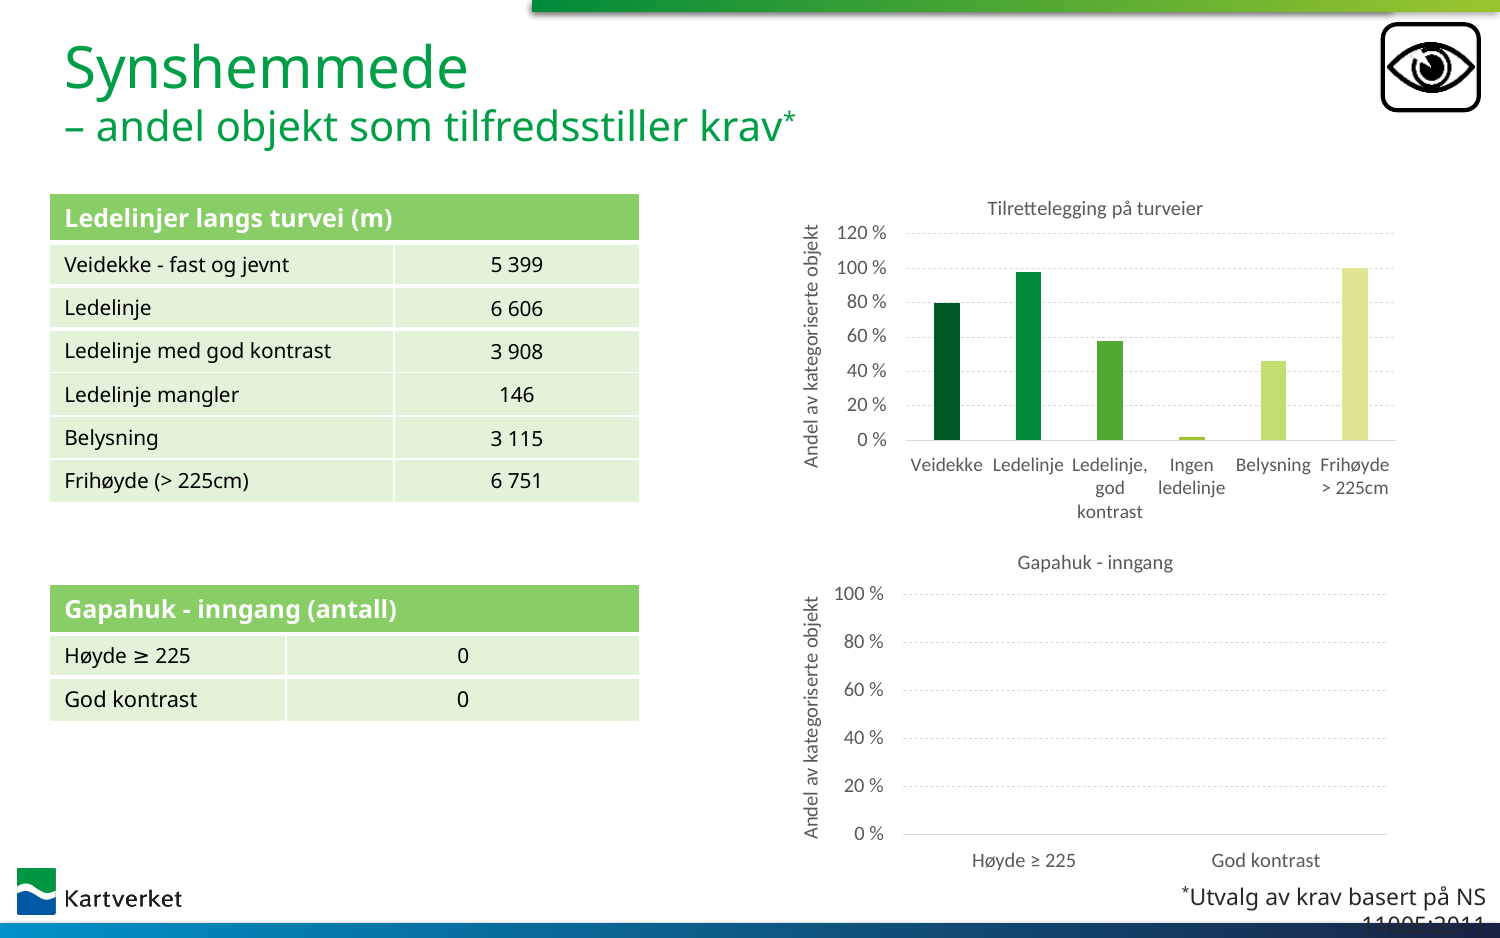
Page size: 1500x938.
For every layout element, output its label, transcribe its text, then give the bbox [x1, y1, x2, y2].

table_cell 146 [395, 373, 639, 415]
table_cell Frihøyde (> 225cm) [50, 460, 393, 502]
table_header Ledelinjer langs turvei (m) [50, 194, 639, 240]
table_cell 0 [287, 679, 639, 721]
table_cell 5 399 [395, 245, 639, 284]
table_cell 0 [287, 636, 639, 675]
table_cell Ledelinje mangler [50, 373, 393, 415]
table_cell 6 606 [395, 288, 639, 327]
table_cell God kontrast [50, 679, 285, 721]
table_header Gapahuk - inngang (antall) [50, 585, 639, 632]
table_cell Ledelinje [50, 288, 393, 327]
table_cell 3 115 [395, 417, 639, 458]
picture [791, 187, 1400, 526]
text_box Synshemmede – andel objekt som tilfredsstiller krav* [49, 24, 1431, 158]
table_cell Veidekke - fast og jevnt [50, 245, 393, 284]
table_cell Belysning [50, 417, 393, 458]
table_cell Ledelinje med god kontrast [50, 331, 393, 372]
table_cell 3 908 [395, 331, 639, 372]
table_cell 6 751 [395, 460, 639, 502]
text_box *Utvalg av krav basert på NS 11005:2011 [1068, 873, 1500, 938]
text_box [1382, 24, 1480, 111]
picture [791, 541, 1400, 880]
table_cell Høyde ≥ 225 [50, 636, 285, 675]
